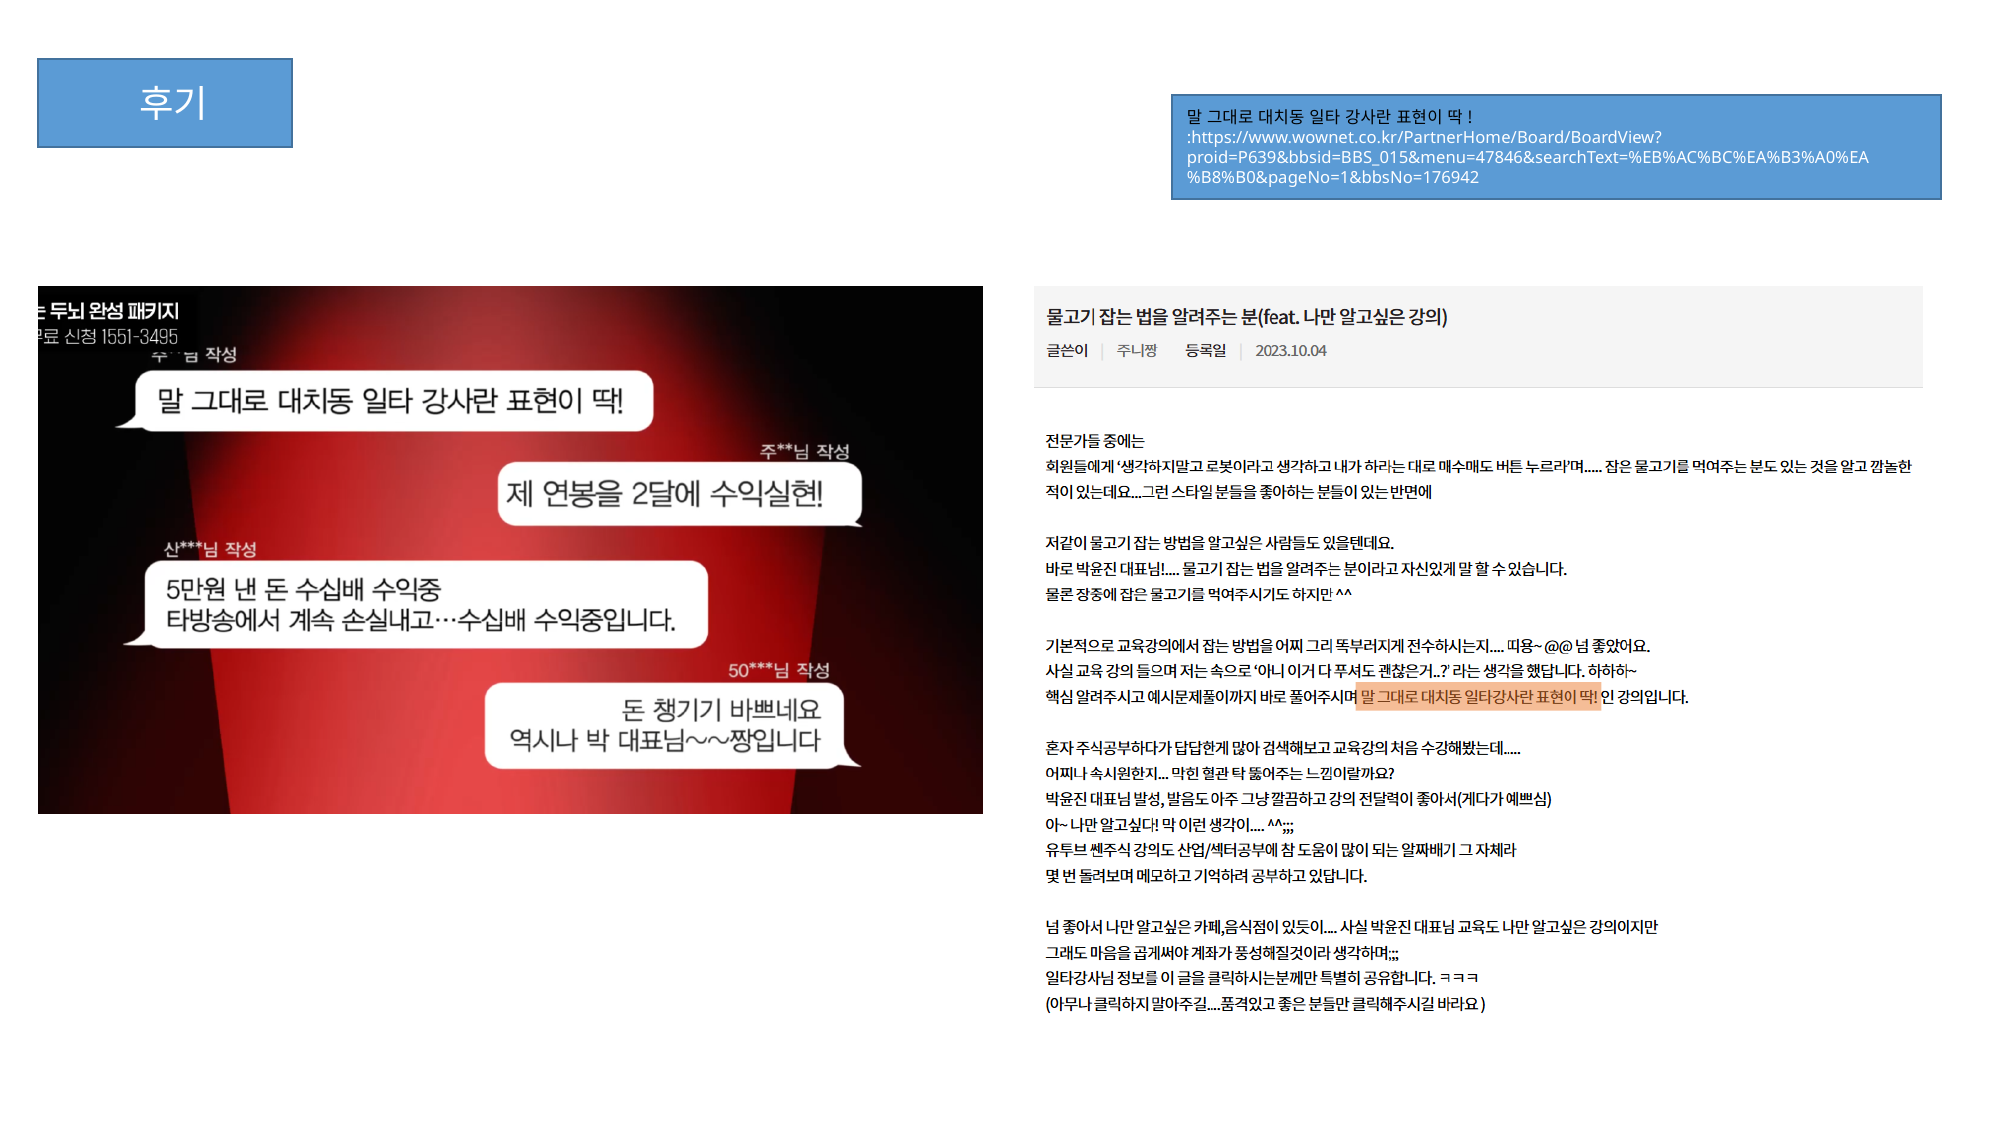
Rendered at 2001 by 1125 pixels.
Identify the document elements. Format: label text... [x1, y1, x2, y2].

text_box 후기 [37, 58, 293, 148]
picture [1034, 286, 1923, 1022]
text_box 말 그대로 대치동 일타 강사란 표현이 딱! :https://www.wownet.co.kr/PartnerHome/Board/BoardView?proid=P639&bbsid=BBS_015&menu=47846&searchText=%EB%AC%BC%EA%B3%A0%EA%B8%B0&pageNo=1&bbsNo=176942 [1171, 94, 1942, 200]
picture [38, 286, 983, 814]
